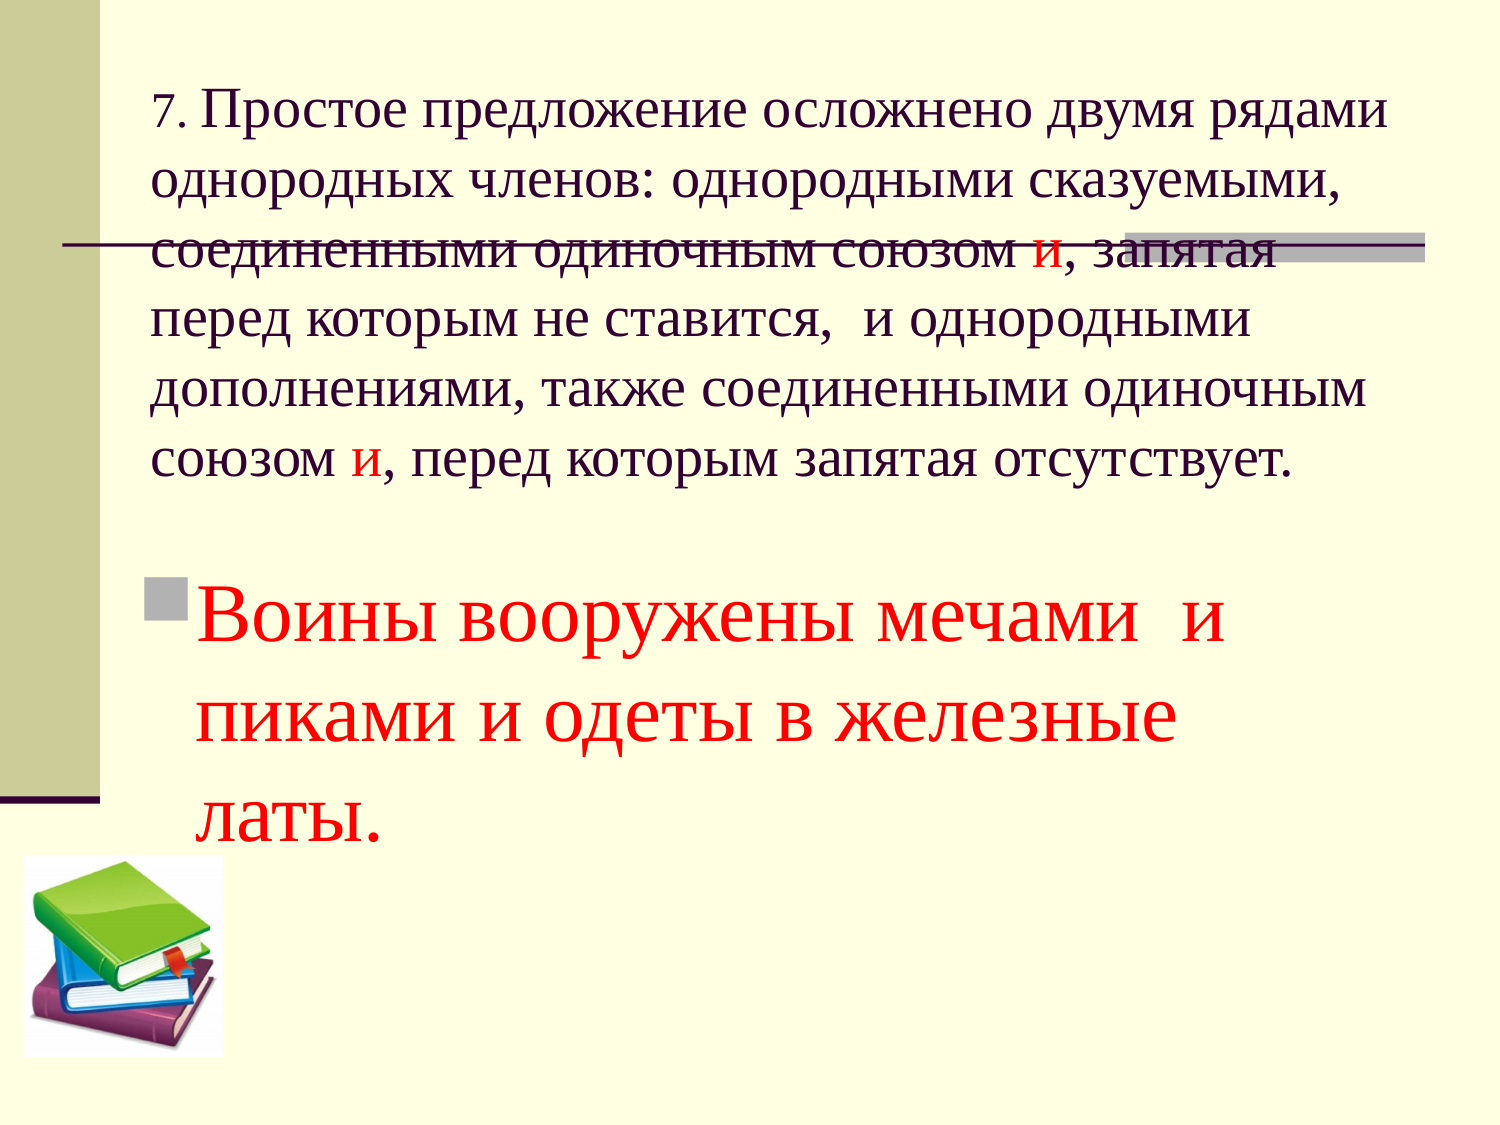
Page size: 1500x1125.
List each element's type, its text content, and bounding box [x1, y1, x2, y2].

list Воины вооружены мечами и пиками и одеты в железные латы. [123, 550, 1400, 1125]
title 7. Простое предложение осложнено двумя рядами однородных членов: однородными сказуемыми, соединенными одиночным союзом и, запятая перед которым не ставится, и однородными дополнениями, также соединенными одиночным союзом и, перед которым запятая отсутствует. [135, 219, 1412, 408]
picture [23, 855, 223, 1057]
